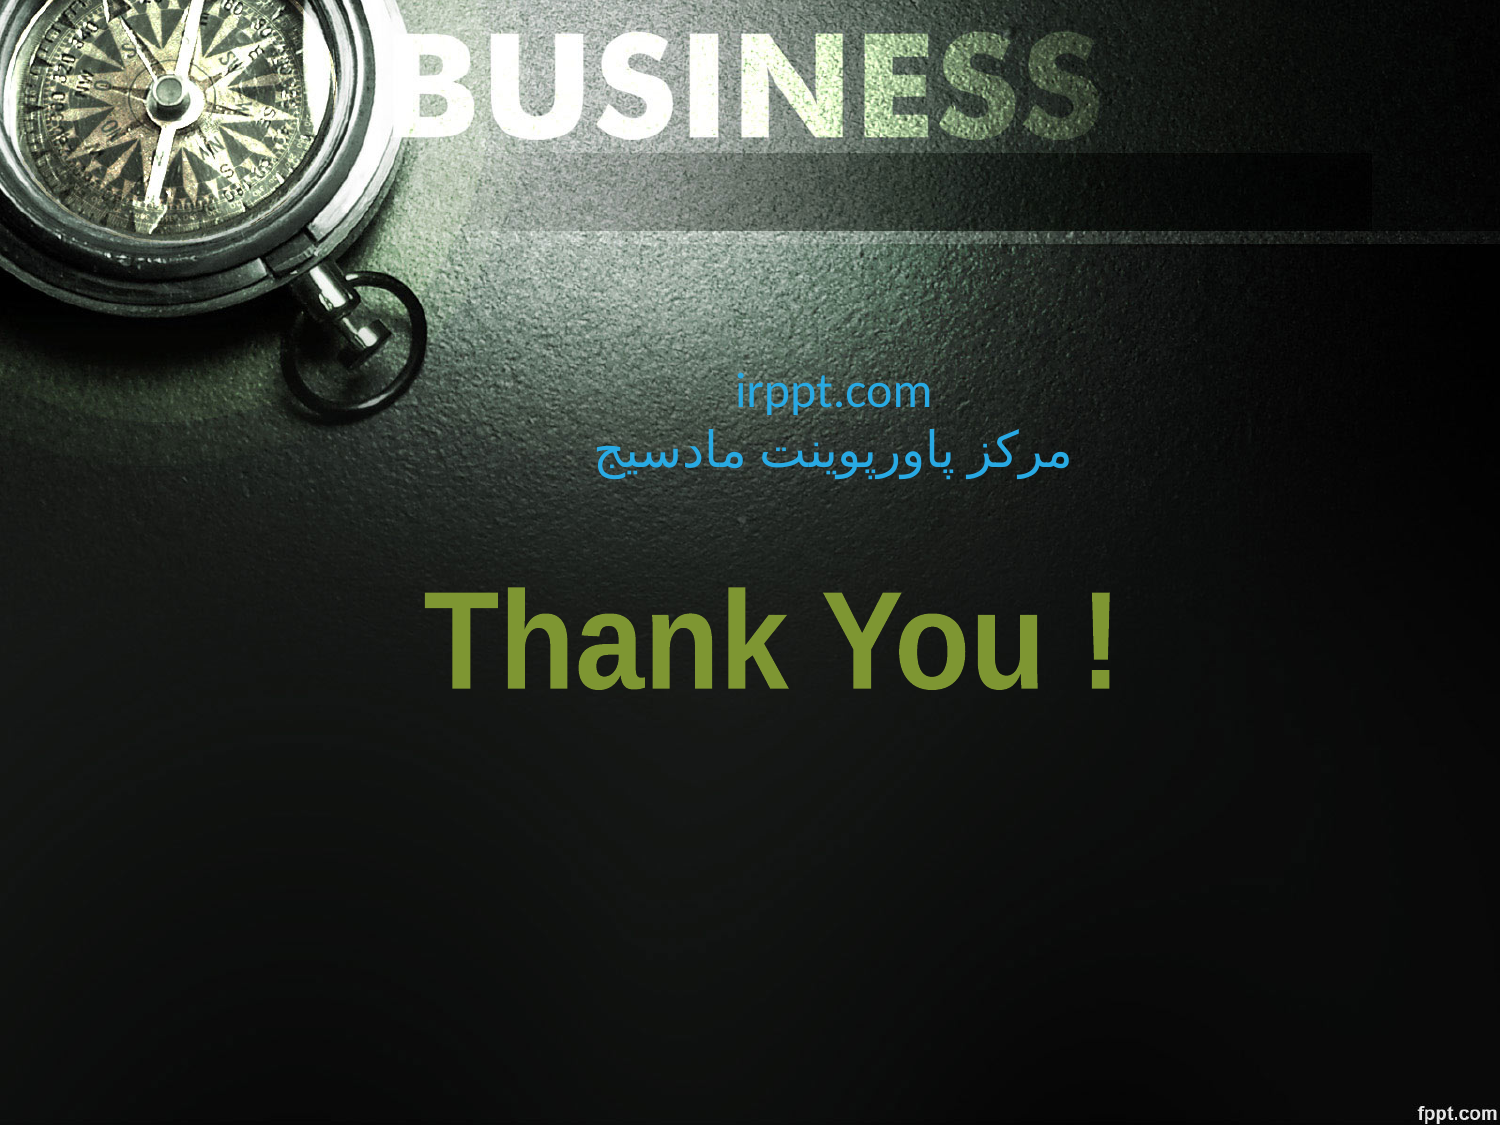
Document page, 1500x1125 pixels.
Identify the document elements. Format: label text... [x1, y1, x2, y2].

text_box irppt.com مرکز پاورپوینت مادسیج [578, 349, 1089, 485]
picture [0, 0, 1500, 1125]
